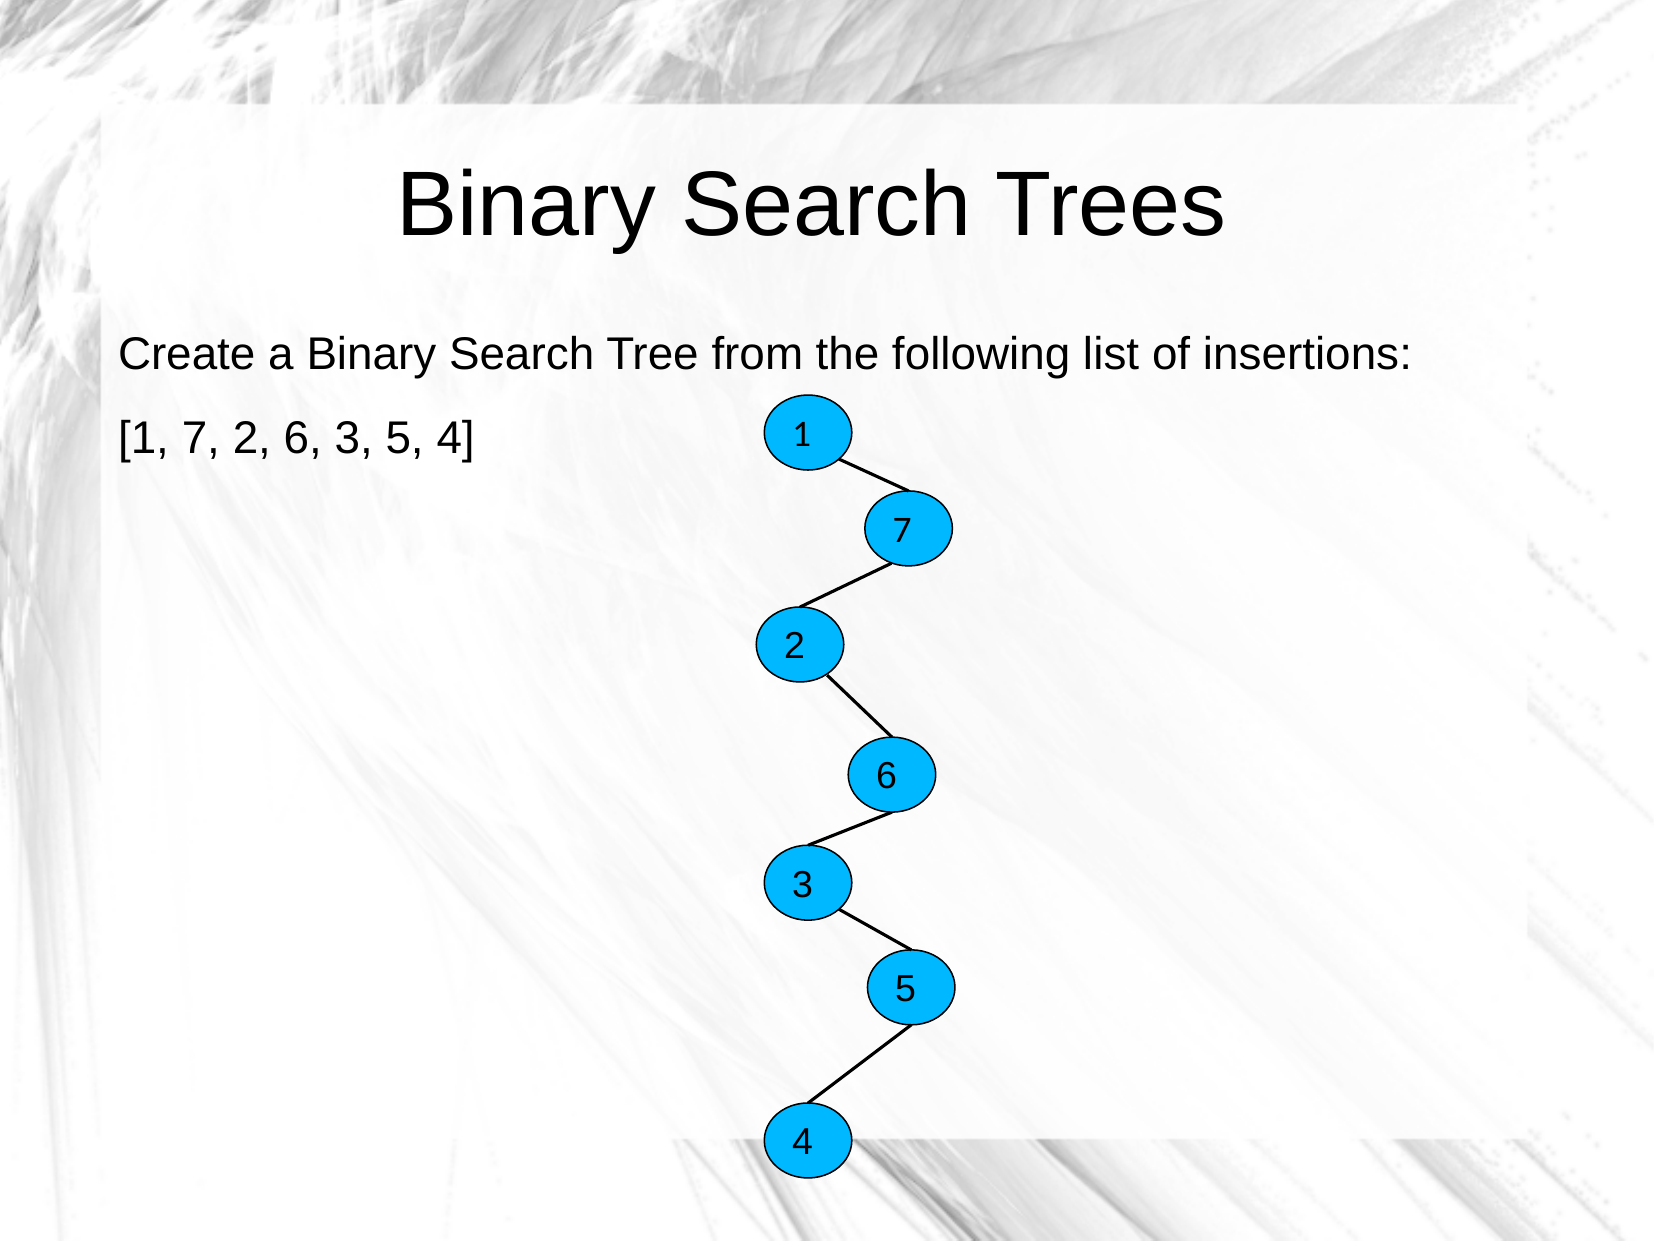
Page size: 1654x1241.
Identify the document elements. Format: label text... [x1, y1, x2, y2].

list Create a Binary Search Tree from the following list of insertions: [1, 7, 2, 6, 3, 5, 4] [118, 319, 1571, 1109]
picture [0, 0, 1654, 1241]
title Binary Search Trees [118, 93, 1506, 299]
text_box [756, 394, 956, 1178]
